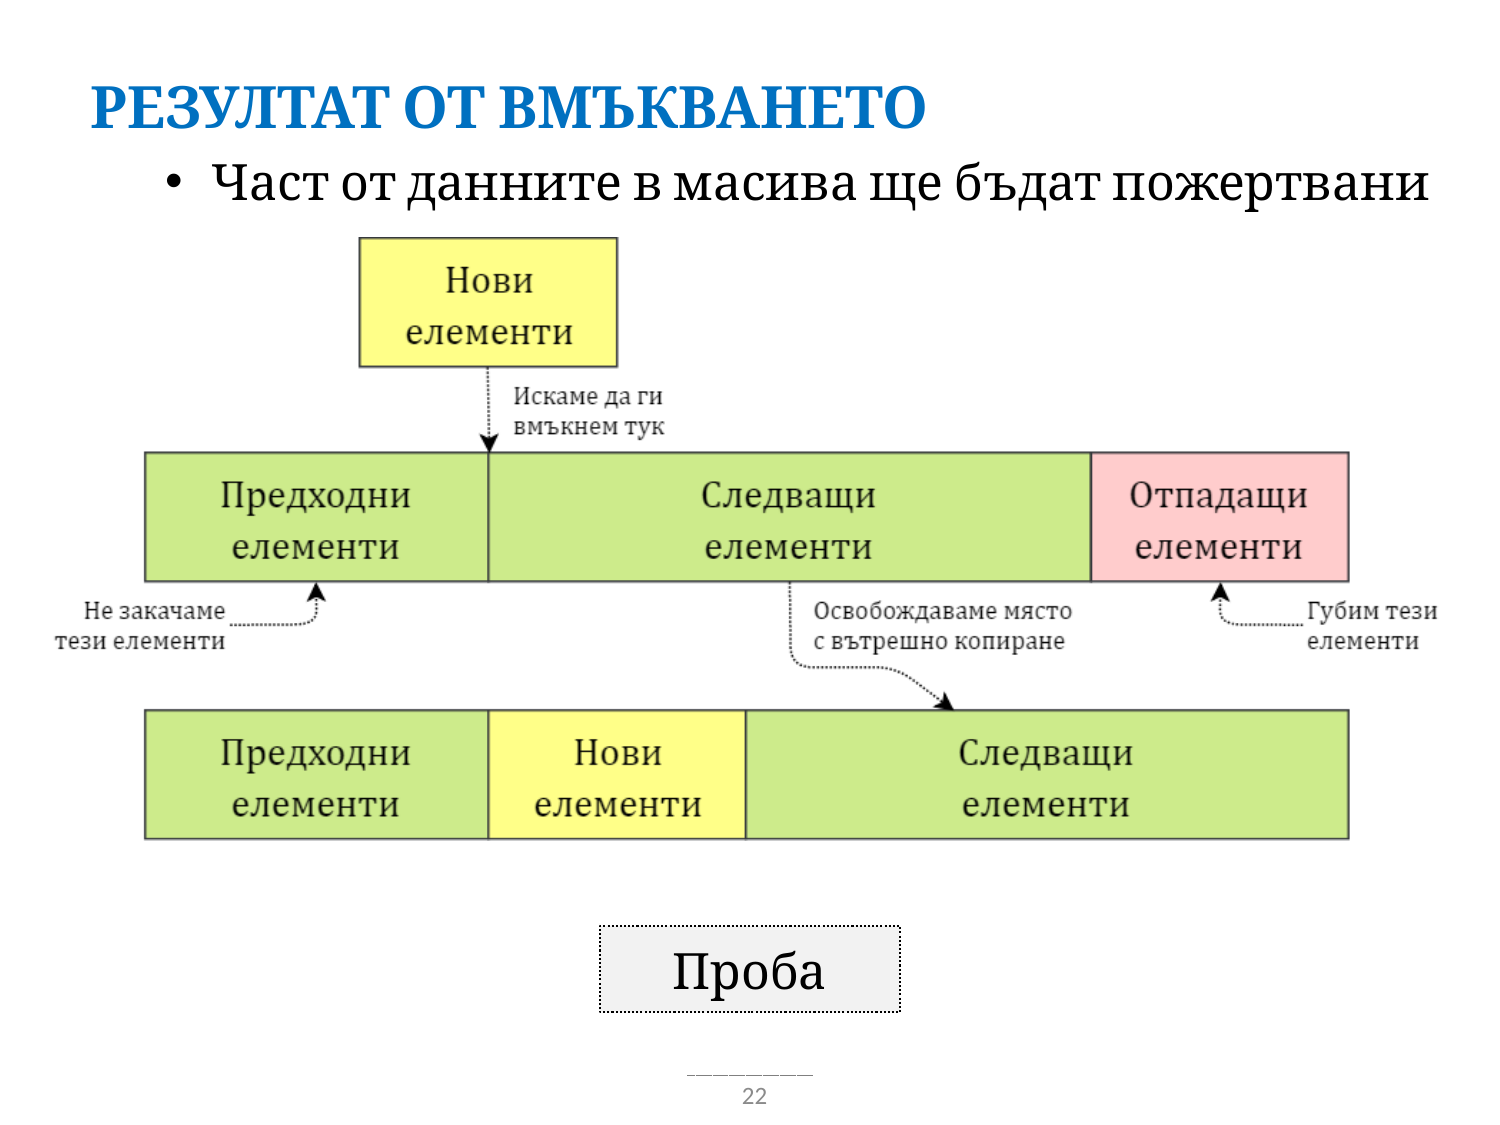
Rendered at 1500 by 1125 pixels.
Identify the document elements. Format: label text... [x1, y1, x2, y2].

slide_number 22 [579, 1065, 930, 1125]
text_box Проба [598, 924, 902, 1014]
list Резултат от вмъкването Част от данните в масива ще бъдат пожертвани [75, 850, 1450, 1063]
picture [37, 237, 1500, 841]
list Резултат от вмъкването Част от данните в масива ще бъдат пожертвани [75, 62, 1450, 235]
